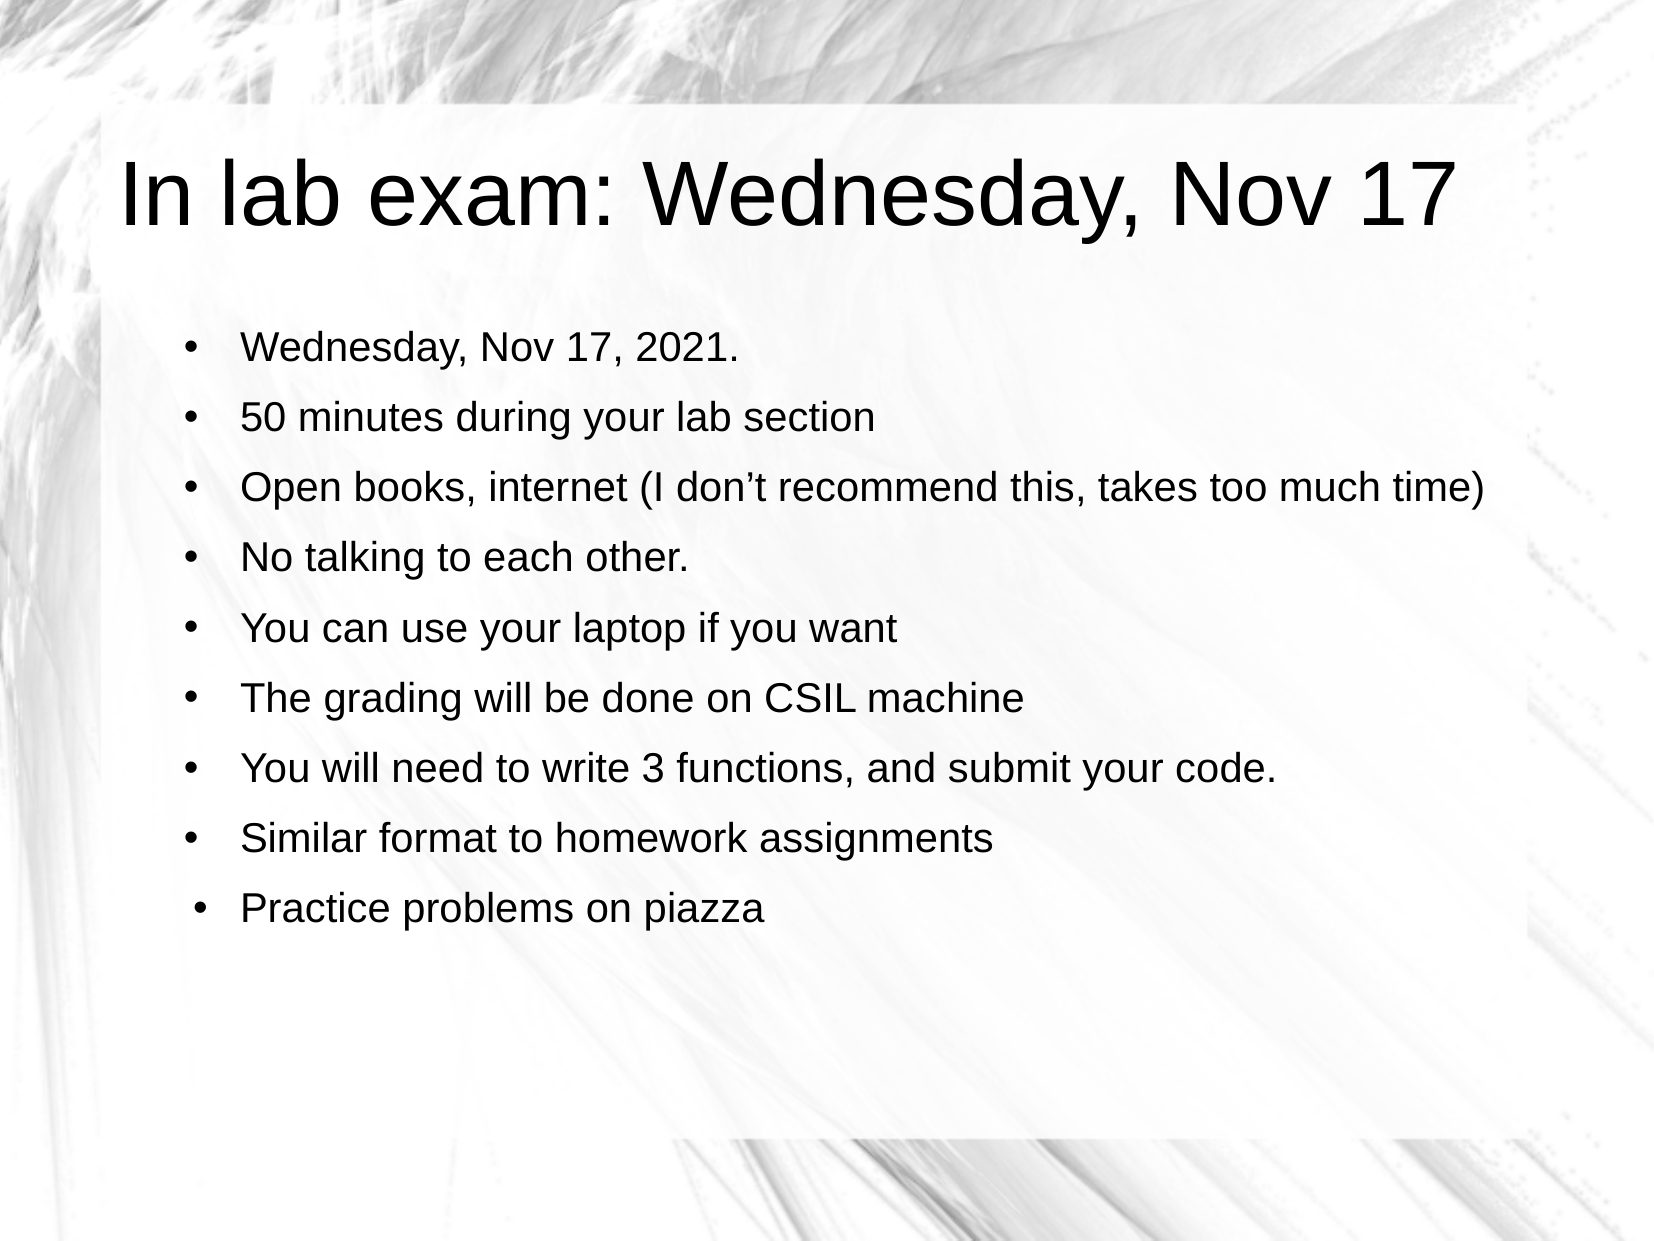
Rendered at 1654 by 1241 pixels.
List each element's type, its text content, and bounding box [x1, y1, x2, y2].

title In lab exam: Wednesday, Nov 17 [118, 112, 1504, 278]
list Wednesday, Nov 17, 2021. 50 minutes during your lab section Open books, internet (I don’t recommend this, takes too much time) No talking to each other. You can use your laptop if you want The grading will be done on CSIL machine You will need to write 3 functions, and submit your code. Similar format to homework assignments Practice problems on piazza [118, 319, 1571, 1158]
picture [0, 0, 1654, 1241]
